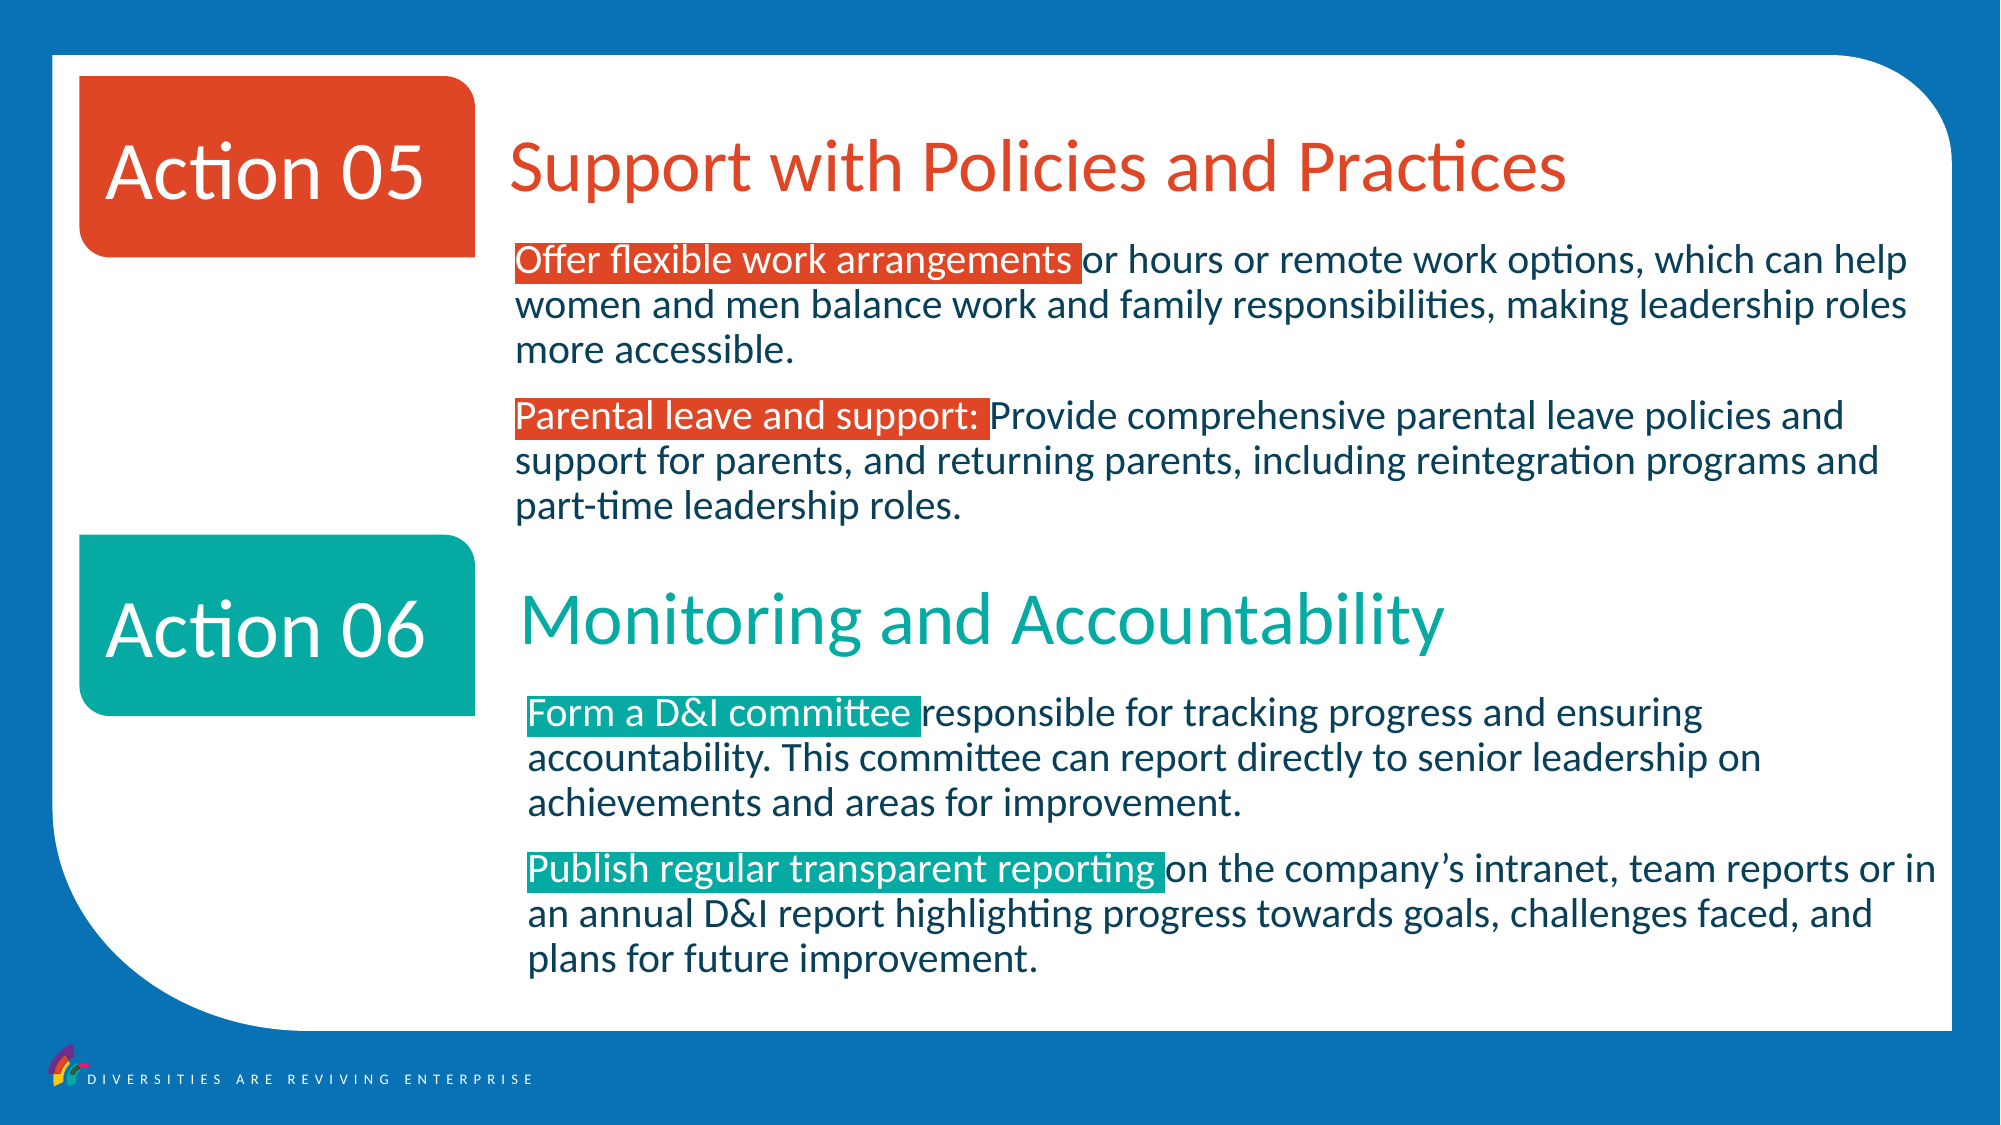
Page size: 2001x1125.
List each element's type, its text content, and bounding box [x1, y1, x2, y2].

text_box [78, 75, 476, 259]
text_box Offer flexible work arrangements or hours or remote work options, which can help women and men balance work and family responsibilities, making leadership roles more accessible. Parental leave and support: Provide comprehensive parental leave policies and support for parents, and returning parents, including reintegration programs and part-time leadership roles. [462, 230, 1950, 328]
text_box Support with Policies and Practices [494, 109, 1841, 279]
text_box Monitoring and Accountability [505, 562, 1852, 683]
text_box Action 06 [72, 531, 442, 688]
text_box [78, 533, 476, 718]
text_box Form a D&I committee responsible for tracking progress and ensuring accountability. This committee can report directly to senior leadership on achievements and areas for improvement. Publish regular transparent reporting on the company’s intranet, team reports or in an annual D&I report highlighting progress towards goals, challenges faced, and plans for future improvement. [474, 683, 1963, 781]
text_box Action 05 [72, 72, 442, 230]
